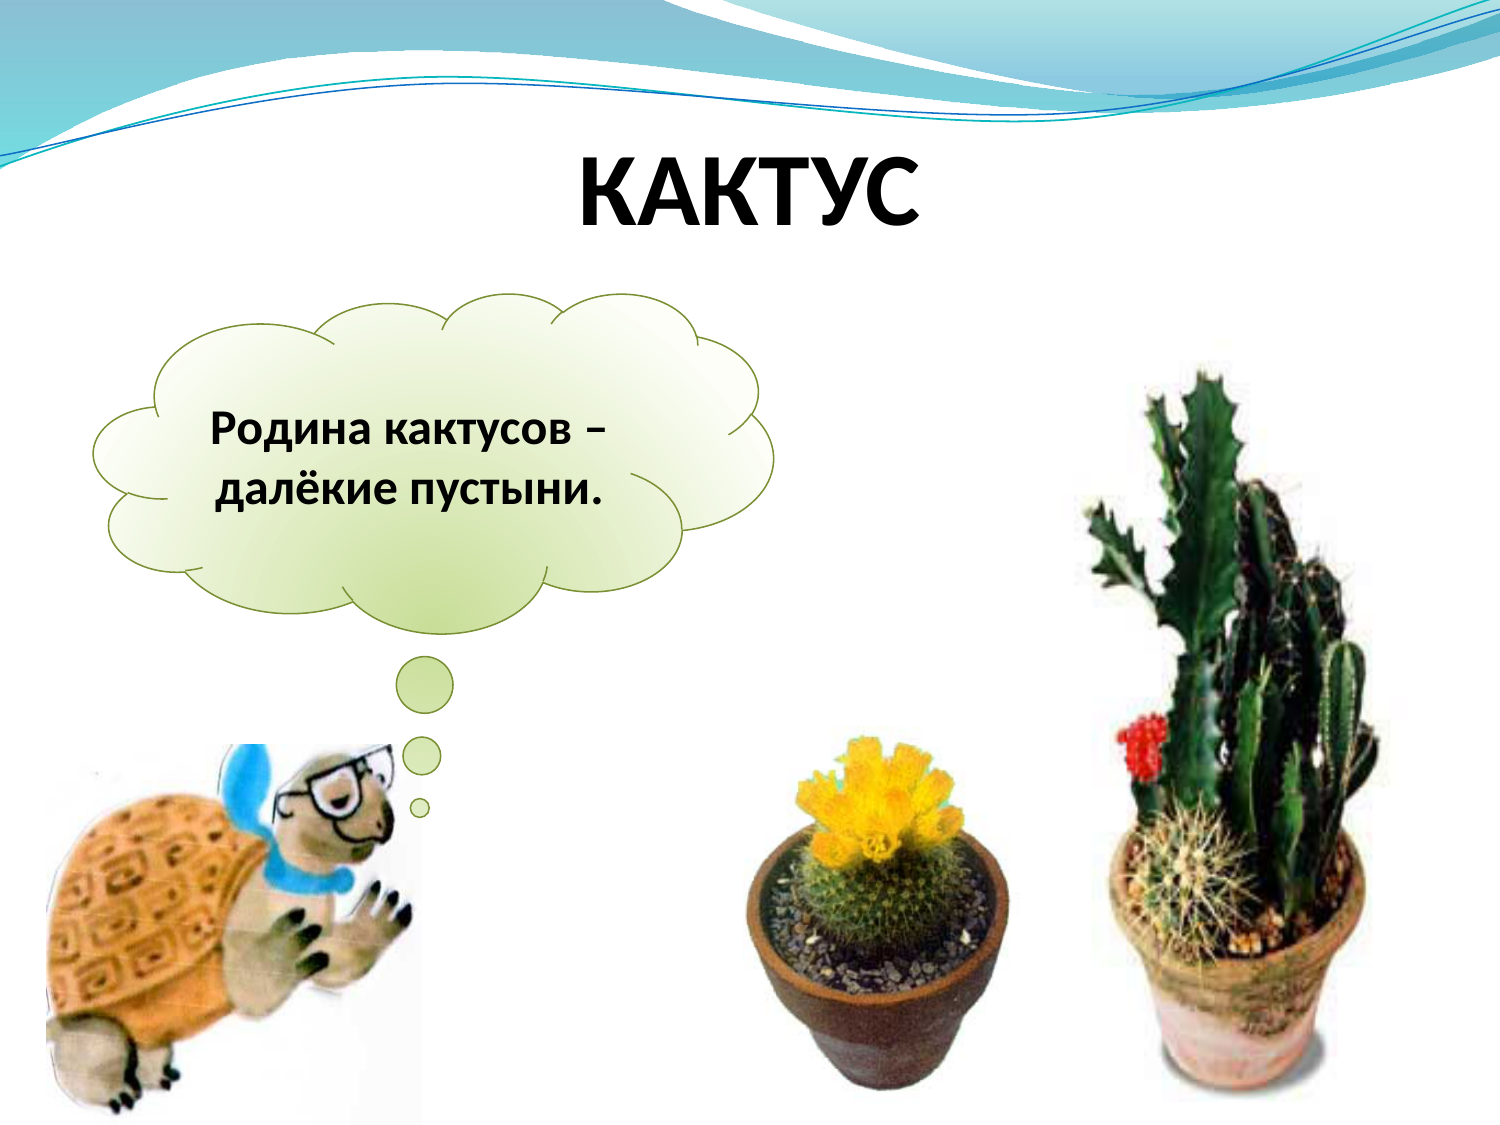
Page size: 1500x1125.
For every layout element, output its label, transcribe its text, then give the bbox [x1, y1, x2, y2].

picture [46, 744, 423, 1125]
picture [743, 339, 1500, 1125]
text_box Родина кактусов – далёкие пустыни. [395, 655, 454, 715]
title КАКТУС [0, 58, 1500, 247]
text_box Родина кактусов – далёкие пустыни. [92, 293, 775, 635]
text_box Родина кактусов – далёкие пустыни. [407, 736, 442, 775]
